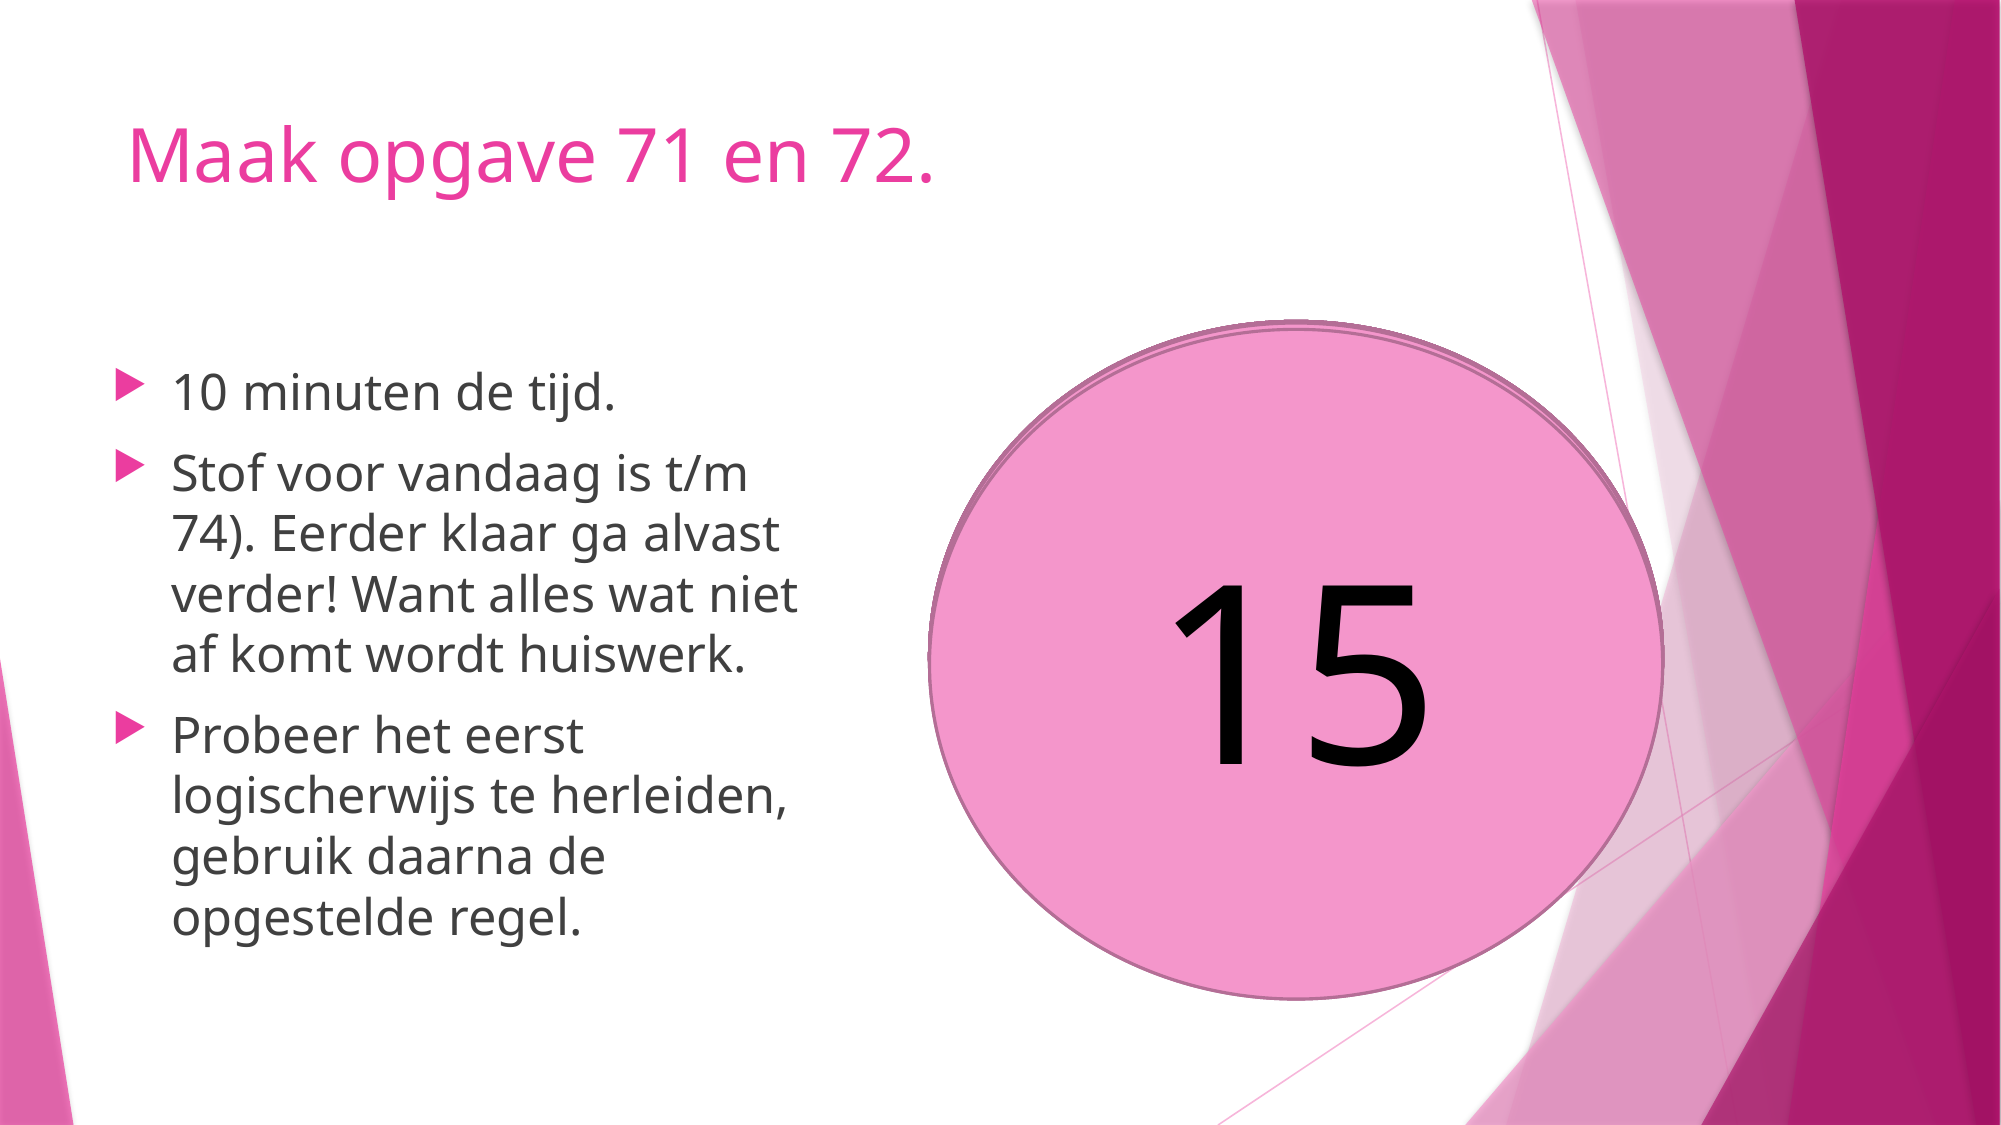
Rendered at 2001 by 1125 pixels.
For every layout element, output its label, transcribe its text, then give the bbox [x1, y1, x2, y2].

text_box 15 [927, 327, 1665, 1001]
text_box 14 [930, 321, 1662, 621]
list 10 minuten de tijd. Stof voor vandaag is t/m 74). Eerder klaar ga alvast verder! Want alles wat niet af komt wordt huiswerk. Probeer het eerst logischerwijs te herleiden, gebruik daarna de opgestelde regel. [97, 352, 817, 960]
title Maak opgave 71 en 72. [111, 99, 1522, 317]
